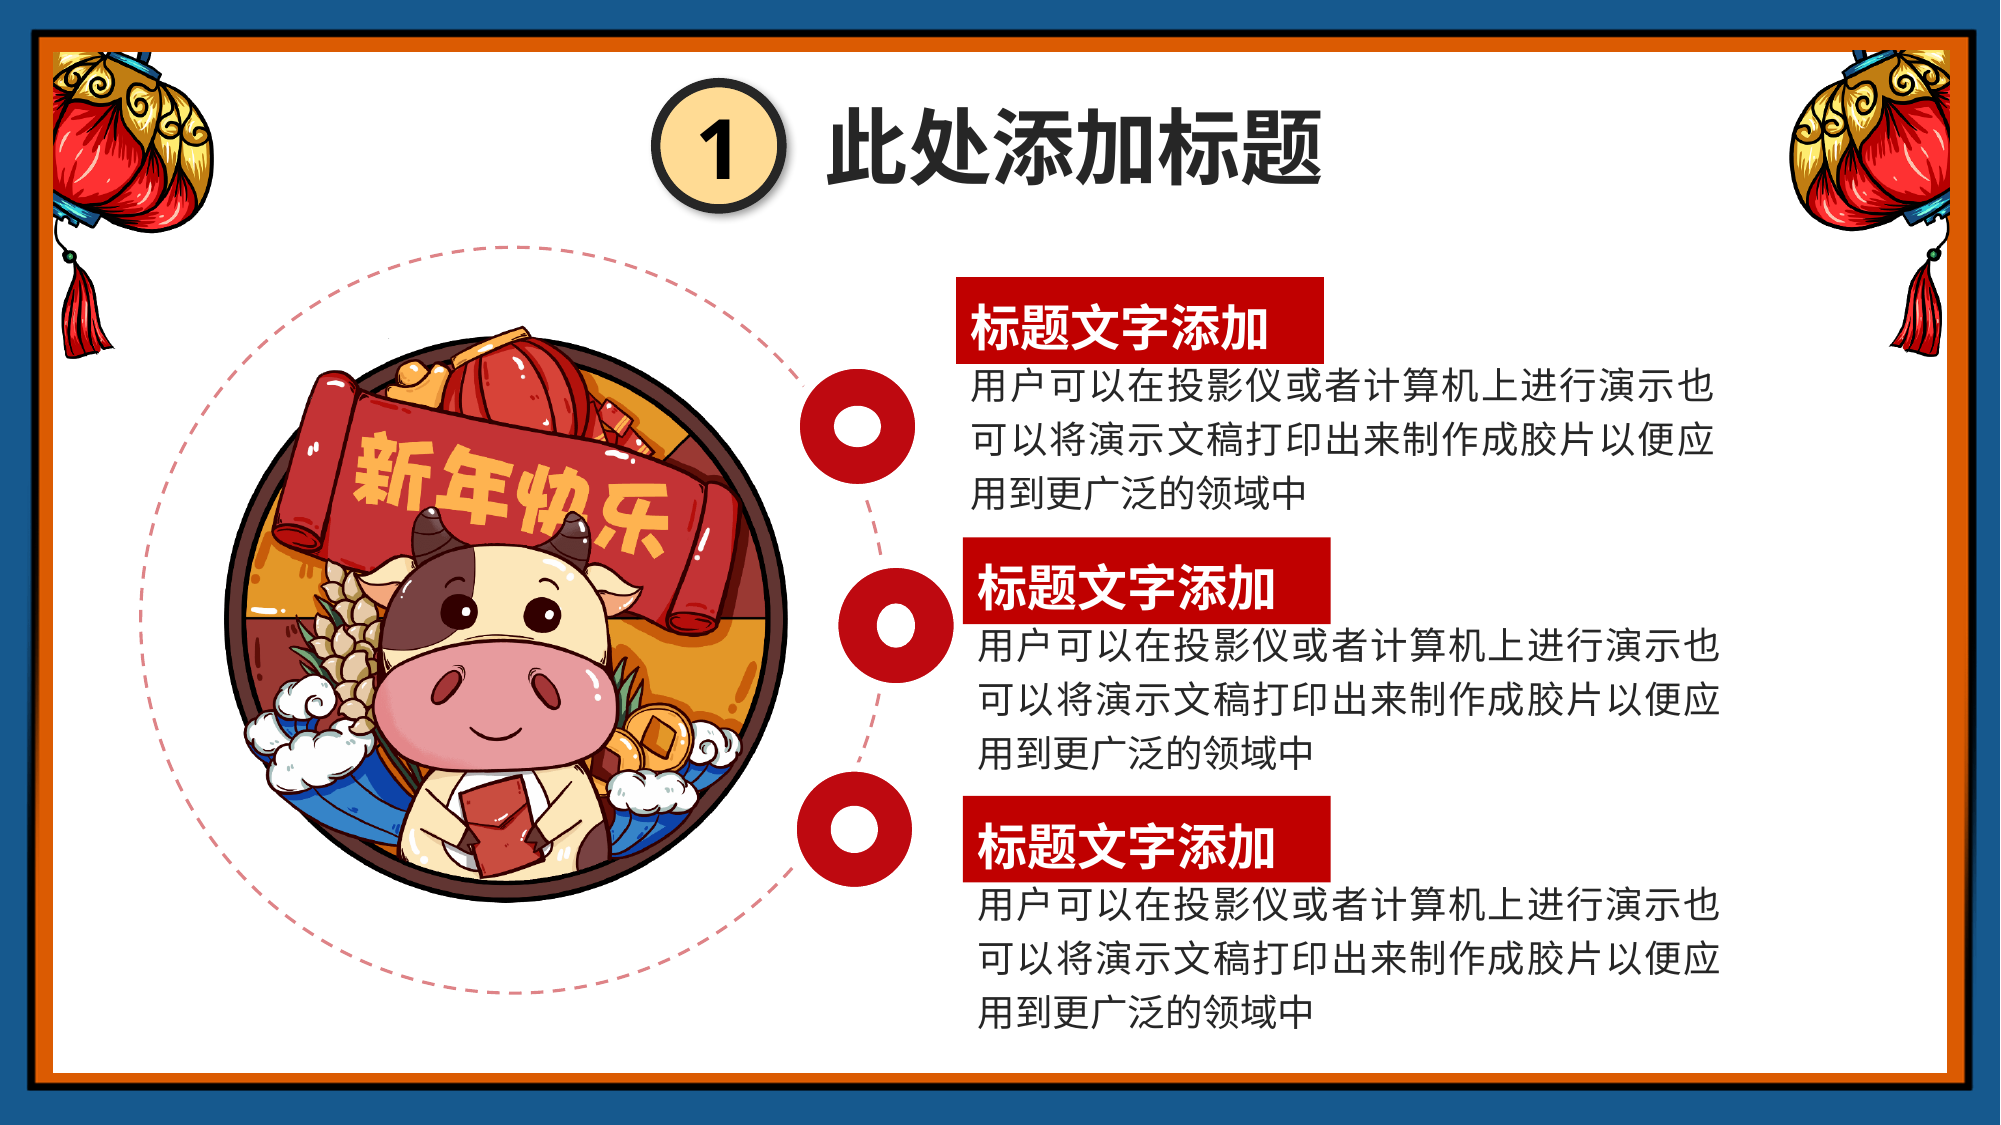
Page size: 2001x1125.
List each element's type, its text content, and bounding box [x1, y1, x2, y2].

picture [0, 0, 2000, 1125]
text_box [962, 537, 1738, 781]
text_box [869, 364, 920, 489]
text_box 1 [654, 81, 783, 210]
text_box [956, 277, 1731, 521]
text_box [408, 979, 616, 995]
text_box [869, 504, 883, 563]
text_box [962, 795, 1738, 1040]
text_box [869, 688, 881, 734]
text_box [869, 767, 917, 892]
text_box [869, 563, 959, 688]
text_box 此处添加标题 [809, 87, 1340, 203]
